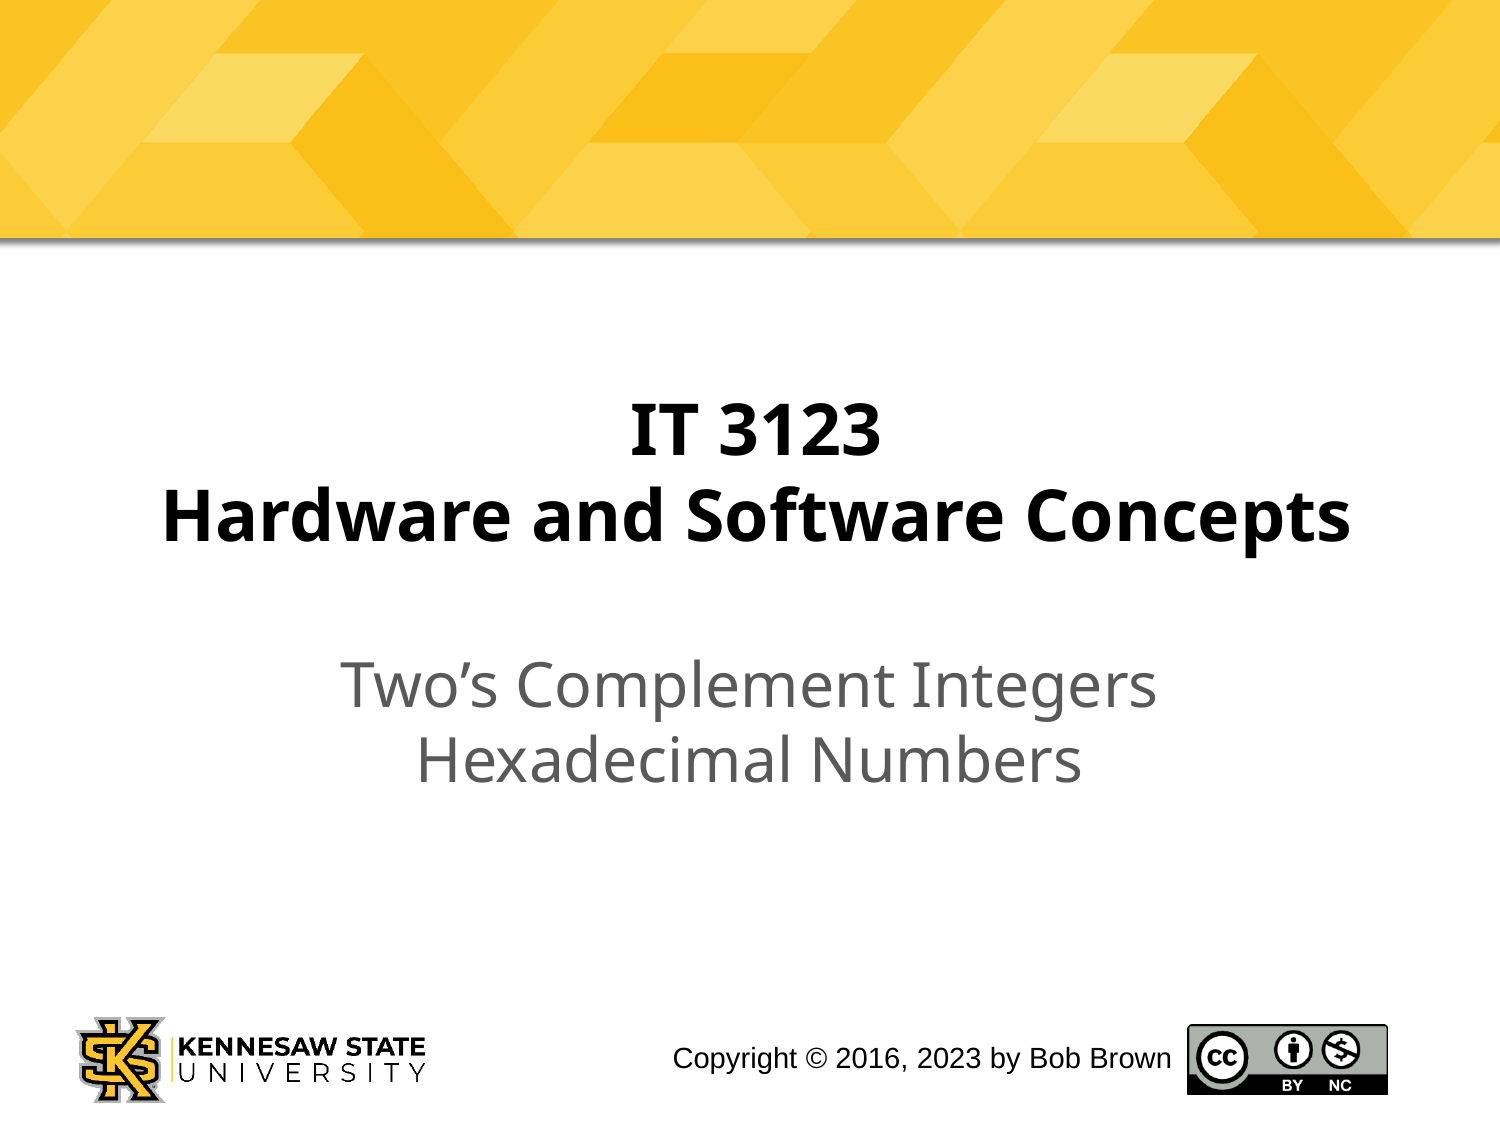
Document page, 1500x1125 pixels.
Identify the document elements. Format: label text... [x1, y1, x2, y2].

subtitle Two’s Complement Integers Hexadecimal Numbers [225, 637, 1275, 925]
title IT 3123 Hardware and Software Concepts [87, 349, 1425, 591]
picture [75, 1017, 425, 1103]
picture [0, 0, 1500, 251]
picture [1187, 1024, 1388, 1095]
